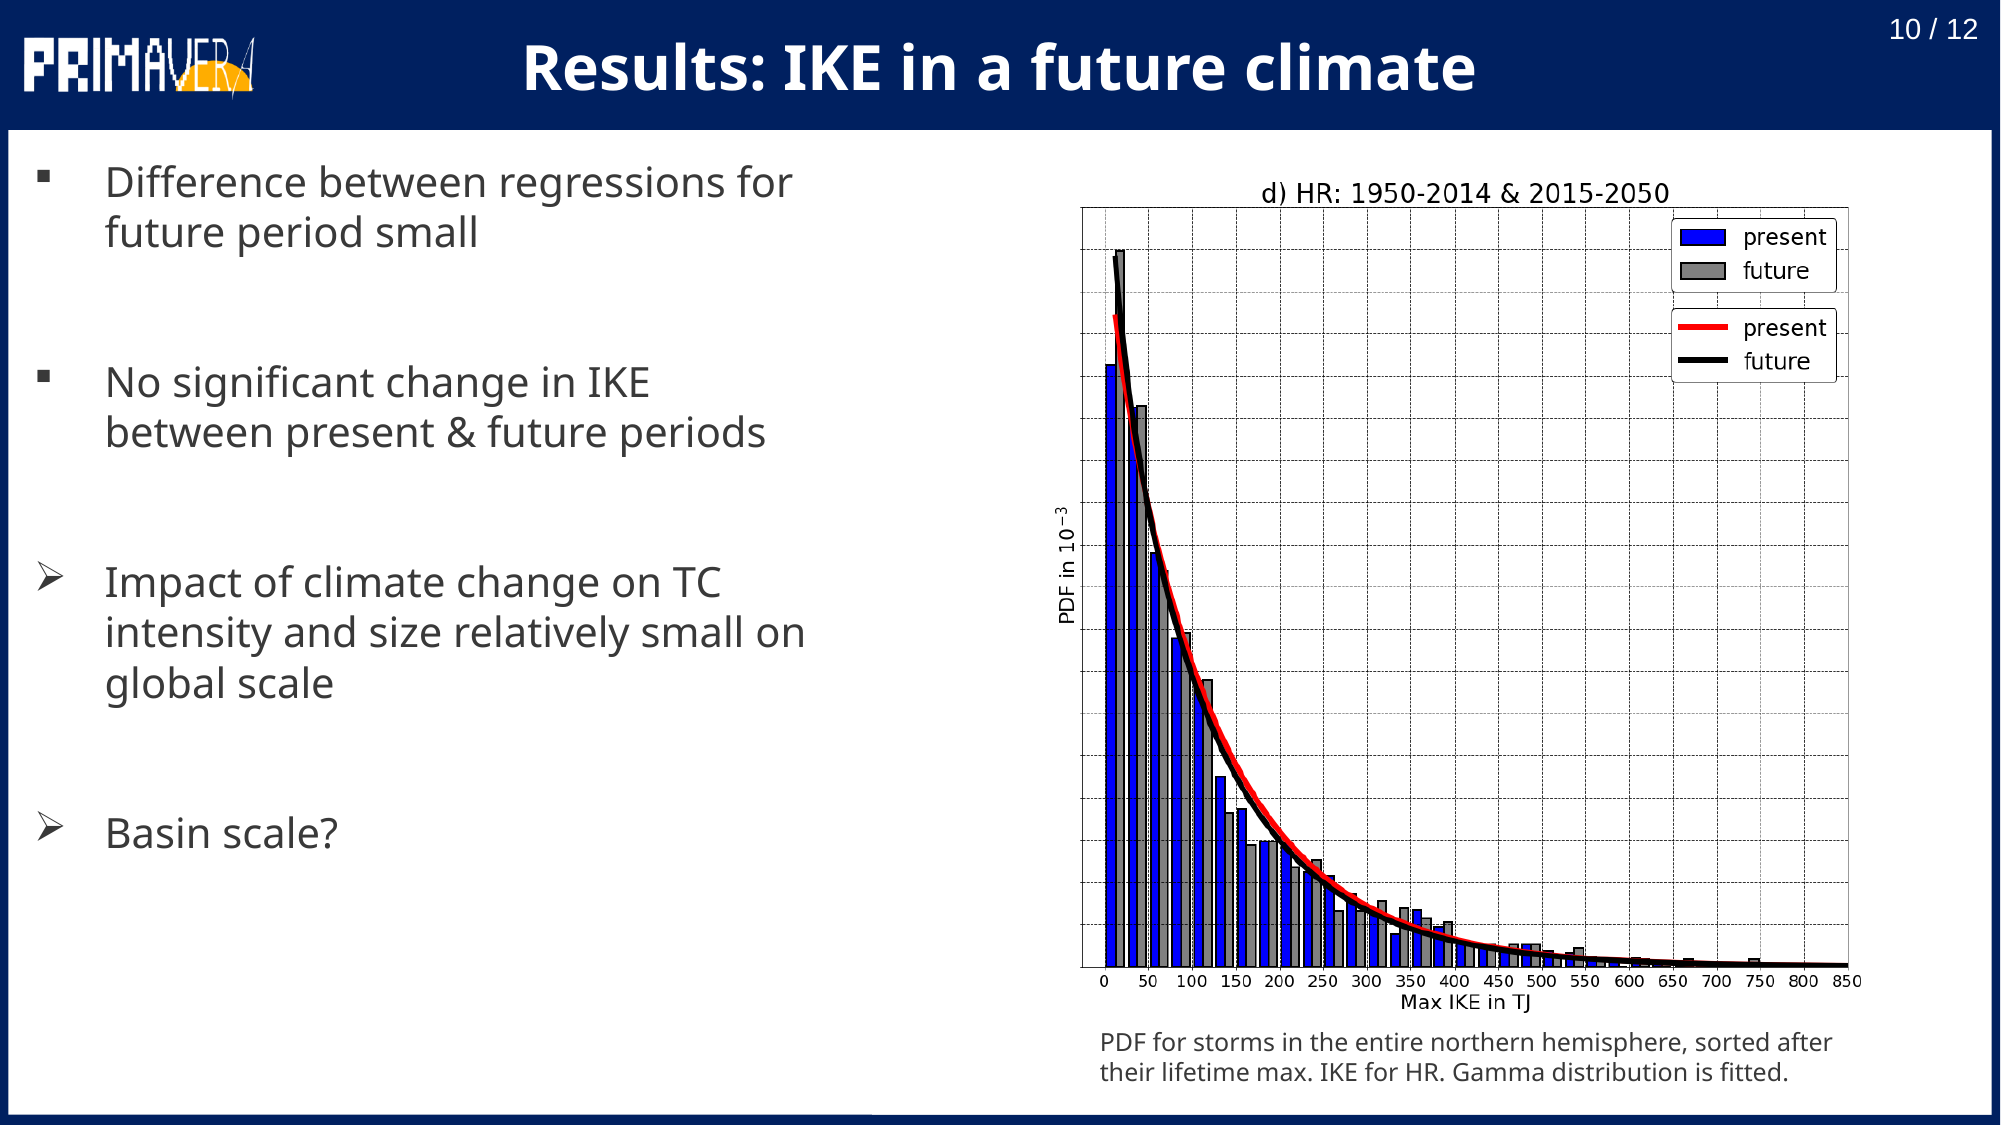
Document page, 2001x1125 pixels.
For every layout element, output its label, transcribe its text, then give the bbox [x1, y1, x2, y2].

list Results: IKE in a future climate [7, 20, 1993, 114]
text_box Difference between regressions for future period small No significant change in IKE between present & future periods Impact of climate change on TC intensity and size relatively small on global scale Basin scale? [19, 148, 823, 1082]
picture [1054, 178, 1887, 1020]
slide_number 10 / 12 [1874, 2, 2000, 61]
list [78, 149, 1922, 1083]
text_box PDF for storms in the entire northern hemisphere, sorted after their lifetime max. IKE for HR. Gamma distribution is fitted. [1084, 1026, 1886, 1094]
